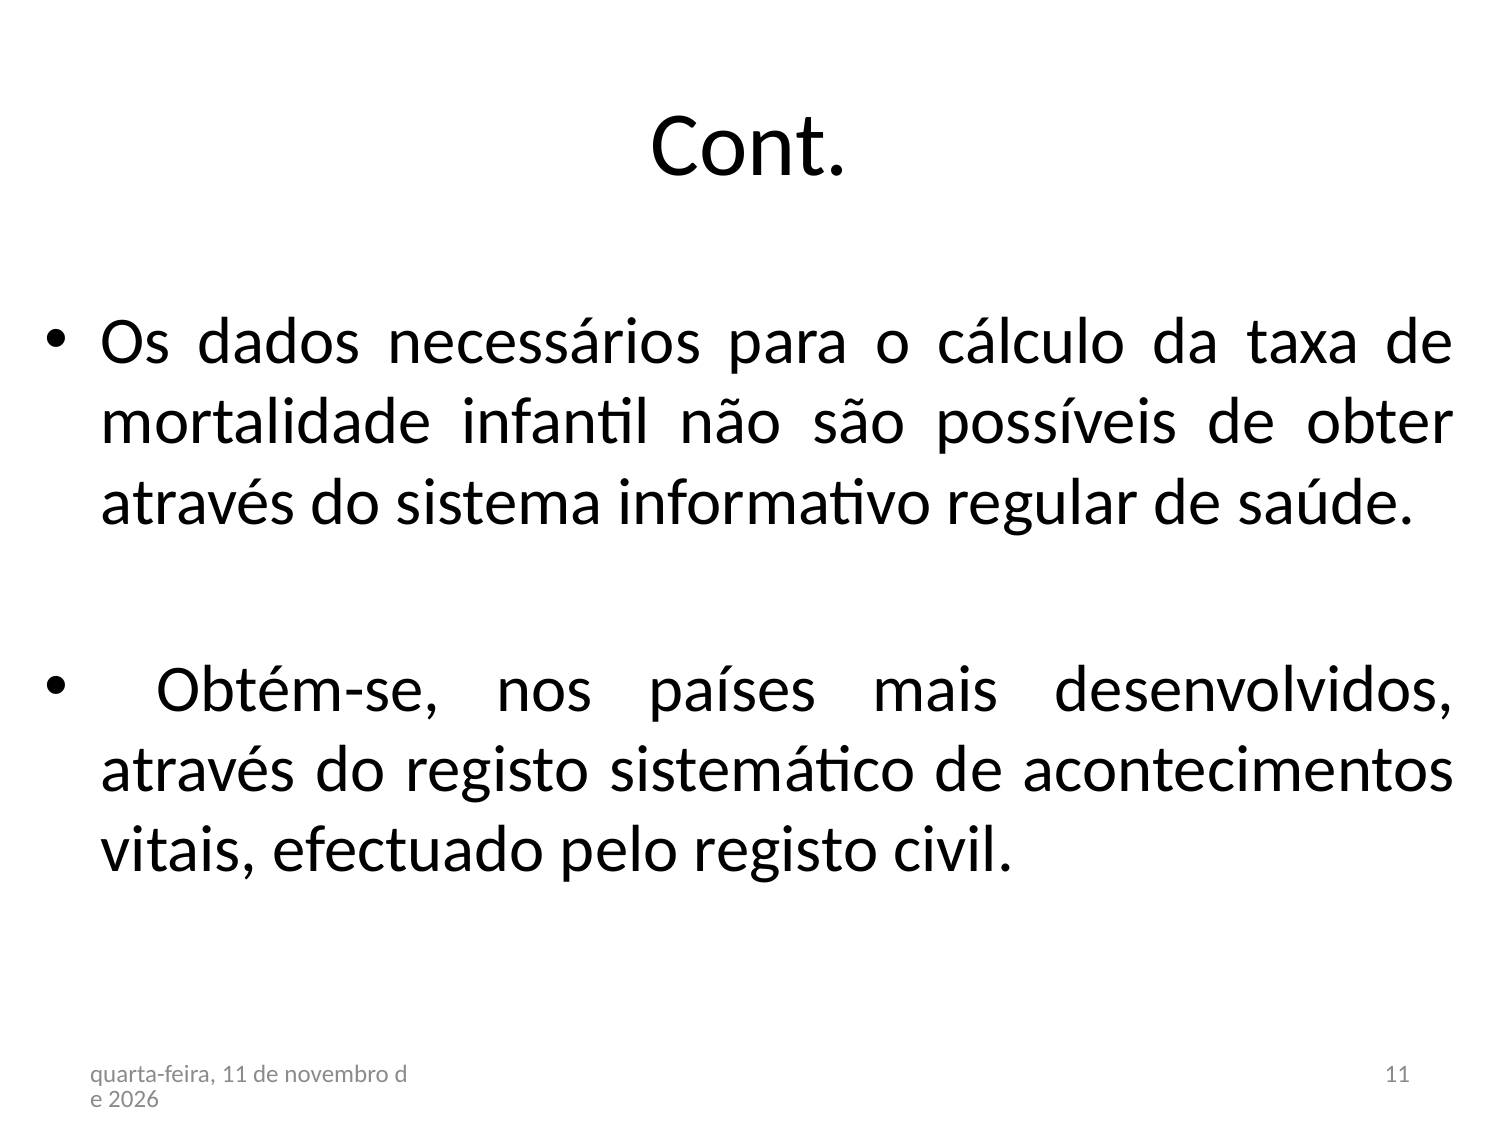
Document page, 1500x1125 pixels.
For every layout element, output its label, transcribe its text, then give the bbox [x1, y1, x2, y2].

slide_number 11 [1074, 1042, 1425, 1103]
slide_number terça-feira, 27 de Março de 2012 [75, 1042, 425, 1103]
list Os dados necessários para o cálculo da taxa de mortalidade infantil não são possíveis de obter através do sistema informativo regular de saúde. Obtém-se, nos países mais desenvolvidos, através do registo sistemático de acontecimentos vitais, efectuado pelo registo civil. [29, 196, 1471, 1047]
title Cont. [75, 45, 1425, 196]
